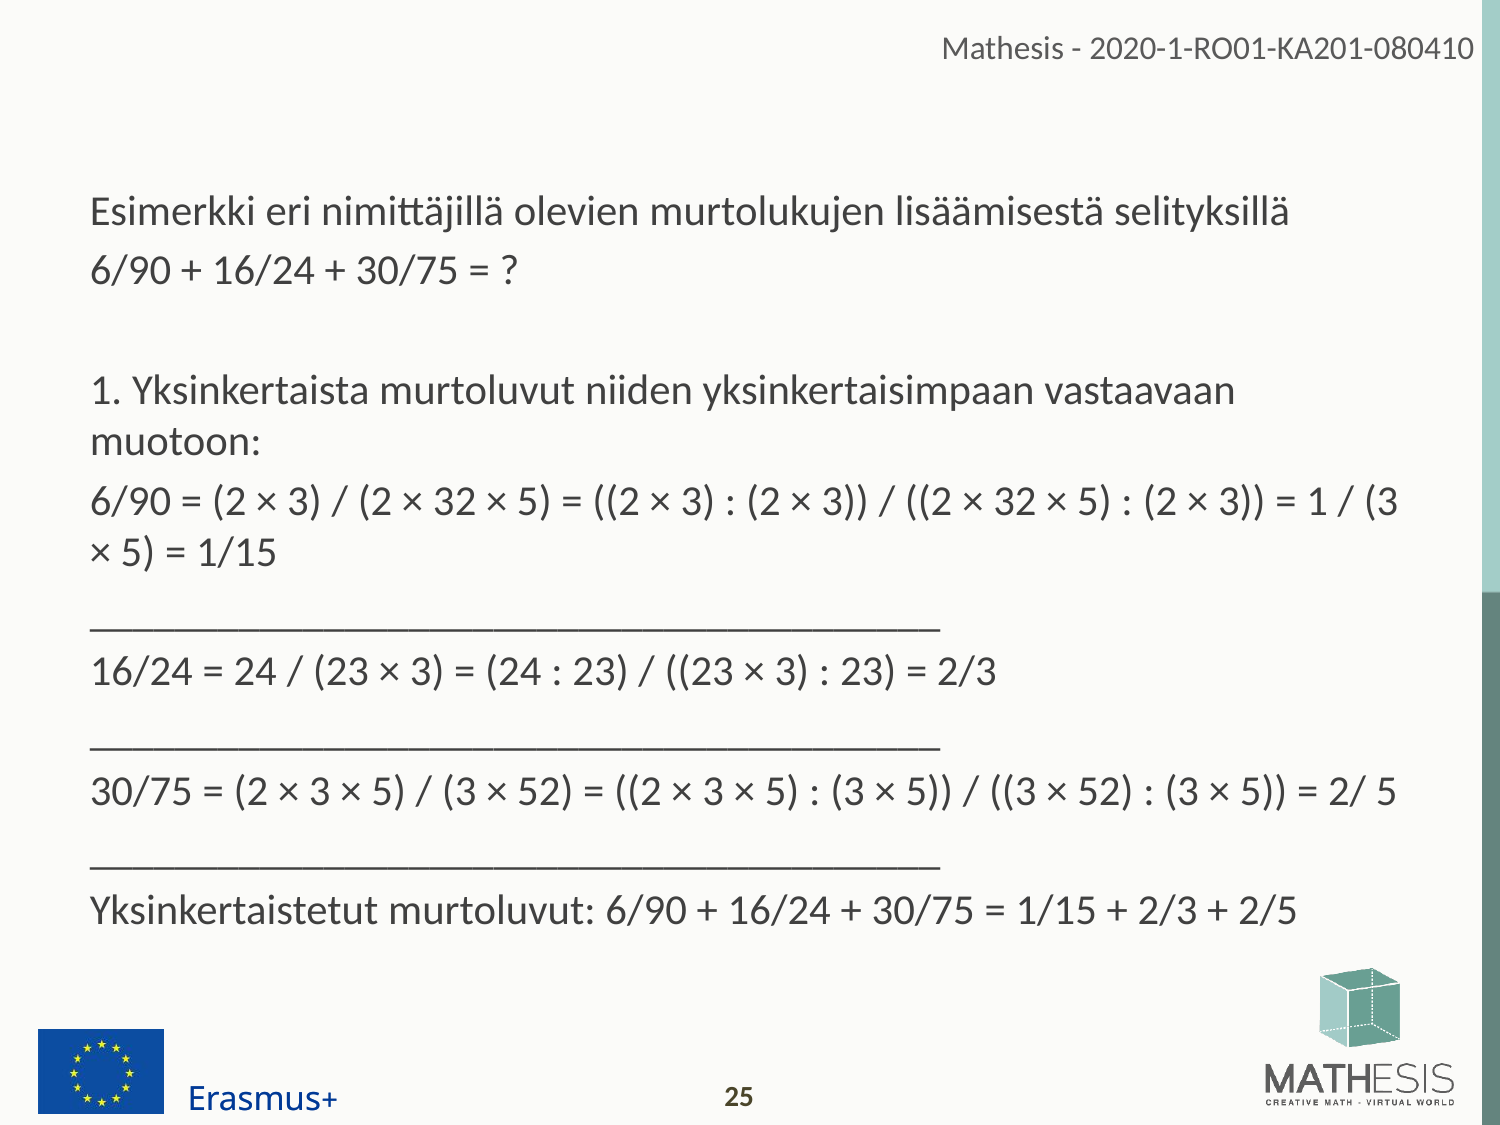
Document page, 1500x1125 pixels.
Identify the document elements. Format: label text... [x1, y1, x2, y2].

list Esimerkki eri nimittäjillä olevien murtolukujen lisäämisestä selityksillä 6/90 + 16/24 + 30/75 = ? 1. Yksinkertaista murtoluvut niiden yksinkertaisimpaan vastaavaan muotoon: 6/90 = (2 × 3) / (2 × 32 × 5) = ((2 × 3) : (2 × 3)) / ((2 × 32 × 5) : (2 × 3)) = 1 / (3 × 5) = 1/15 ________________________________________ 16/24 = 24 / (23 × 3) = (24 : 23) / ((23 × 3) : 23) = 2/3 ________________________________________ 30/75 = (2 × 3 × 5) / (3 × 52) = ((2 × 3 × 5) : (3 × 5)) / ((3 × 52) : (3 × 5)) = 2/ 5 ________________________________________ Yksinkertaistetut murtoluvut: 6/90 + 16/24 + 30/75 = 1/15 + 2/3 + 2/5 [75, 175, 1425, 985]
picture [38, 1029, 164, 1114]
